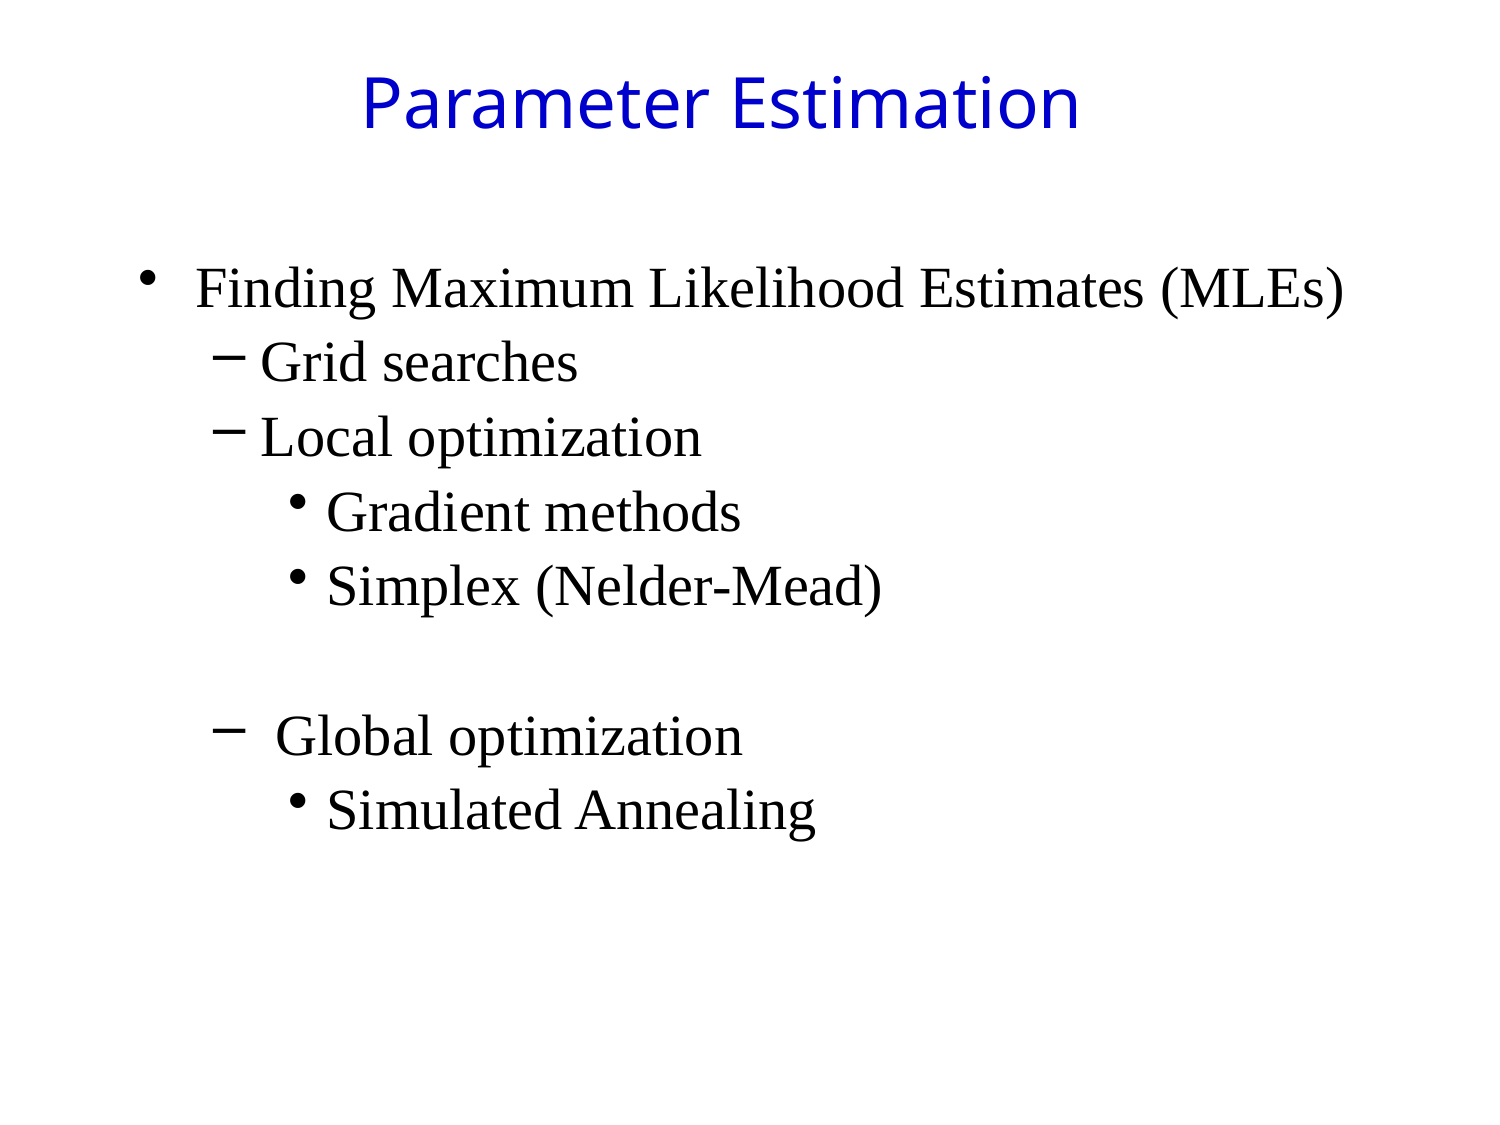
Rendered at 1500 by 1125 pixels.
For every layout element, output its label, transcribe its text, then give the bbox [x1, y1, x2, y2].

list Finding Maximum Likelihood Estimates (MLEs) Grid searches Local optimization Gradient methods Simplex (Nelder-Mead) Global optimization Simulated Annealing [124, 249, 1393, 926]
title Parameter Estimation [149, 31, 1295, 151]
